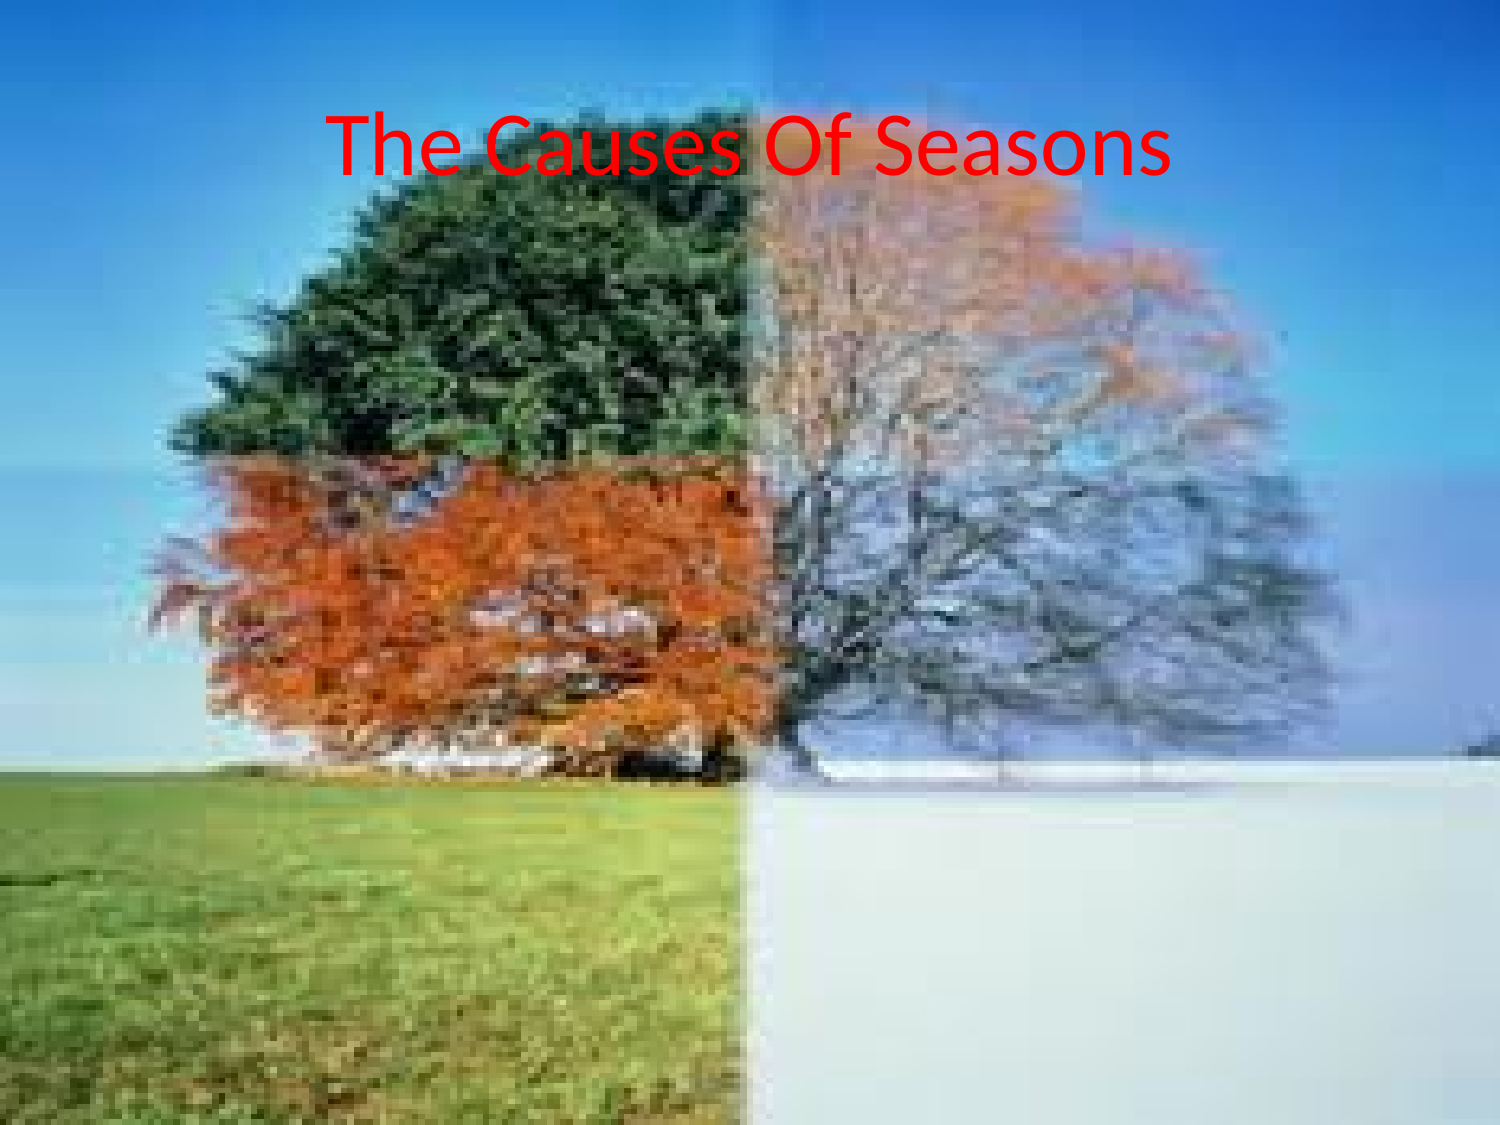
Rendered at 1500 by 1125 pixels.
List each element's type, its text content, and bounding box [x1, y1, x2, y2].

title The Causes Of Seasons [75, 45, 1425, 233]
picture [0, 0, 1500, 1125]
